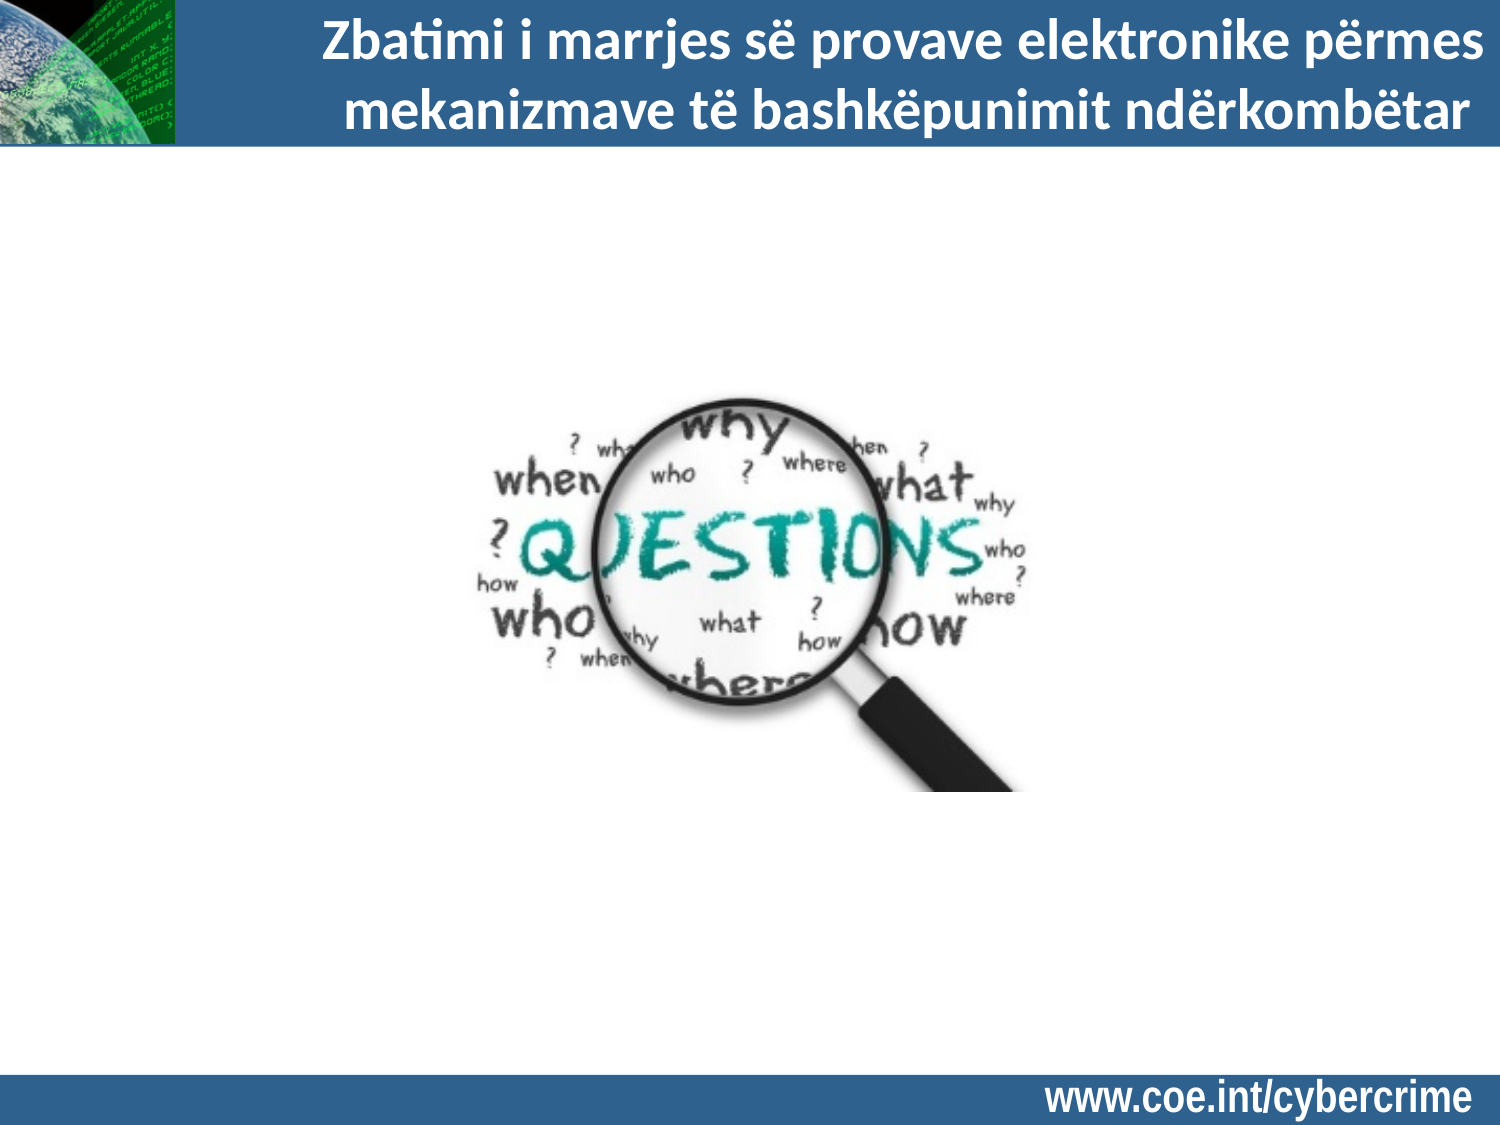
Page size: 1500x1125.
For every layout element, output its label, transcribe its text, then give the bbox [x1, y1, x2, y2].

text_box www.coe.int/cybercrime [1030, 1059, 1500, 1125]
text_box Zbatimi i marrjes së provave elektronike përmes mekanizmave të bashkëpunimit ndërkombëtar [177, 0, 1500, 149]
picture [0, 0, 175, 144]
picture [443, 332, 1057, 793]
text_box [0, 1073, 1030, 1125]
